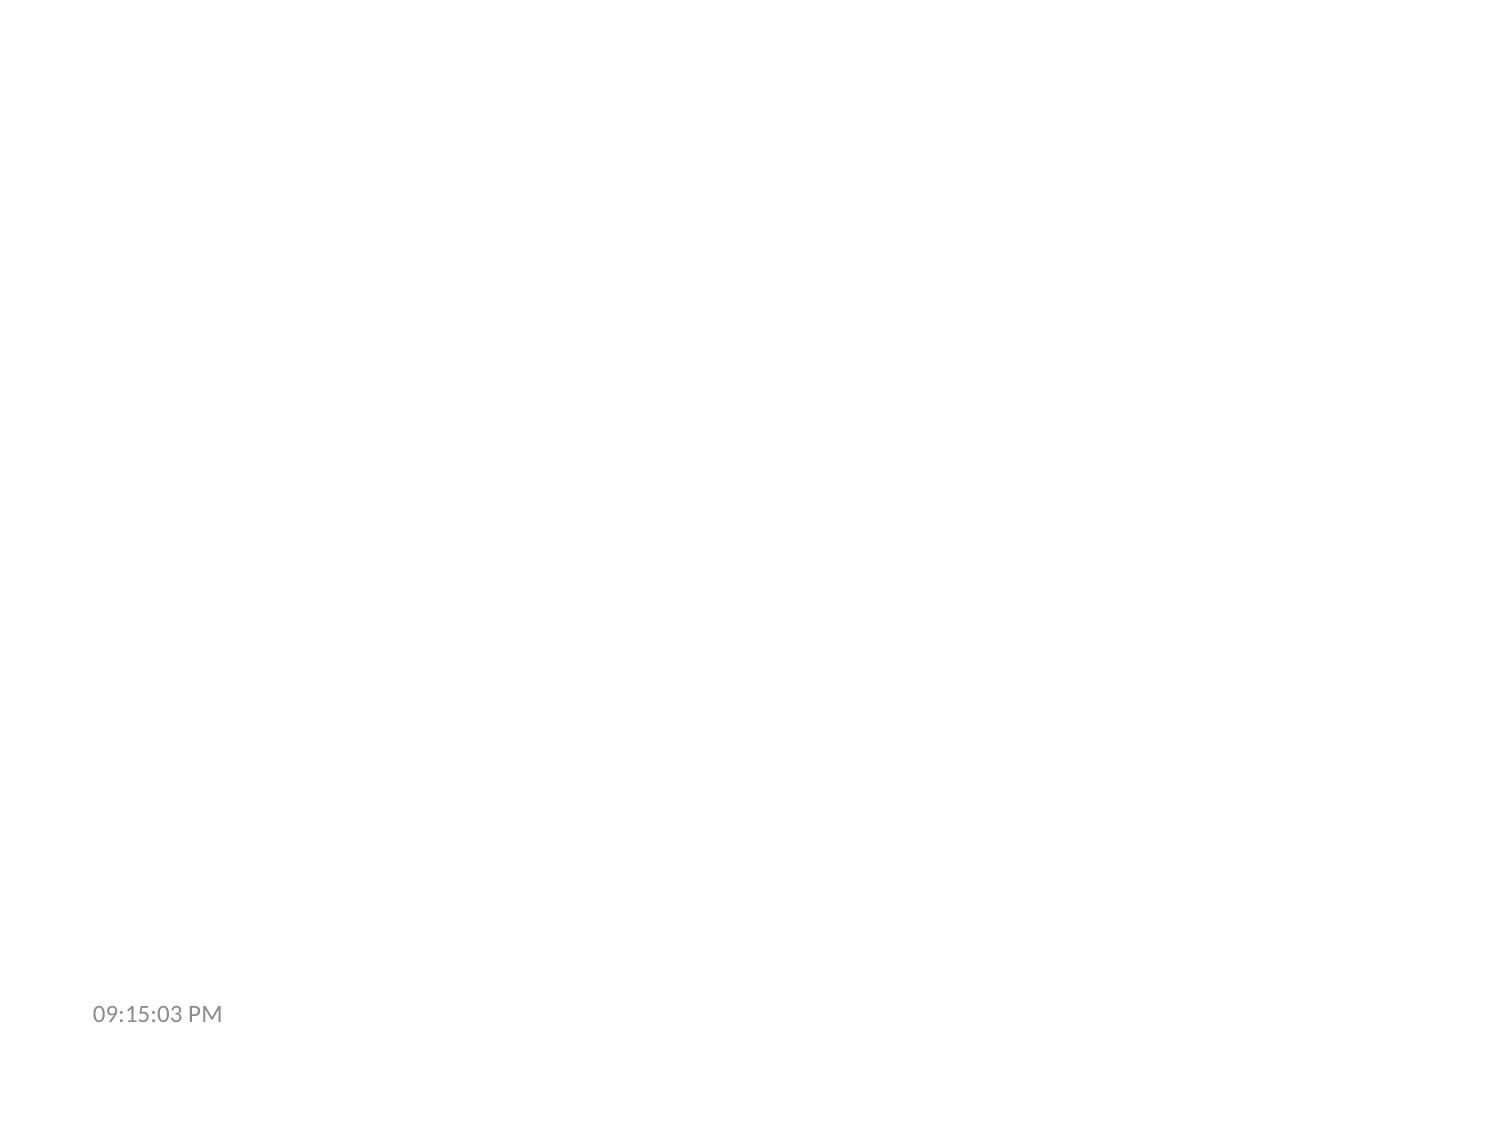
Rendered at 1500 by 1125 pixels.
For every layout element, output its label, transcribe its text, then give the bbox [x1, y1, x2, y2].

text_box 3:35:09 PM [77, 982, 428, 1043]
